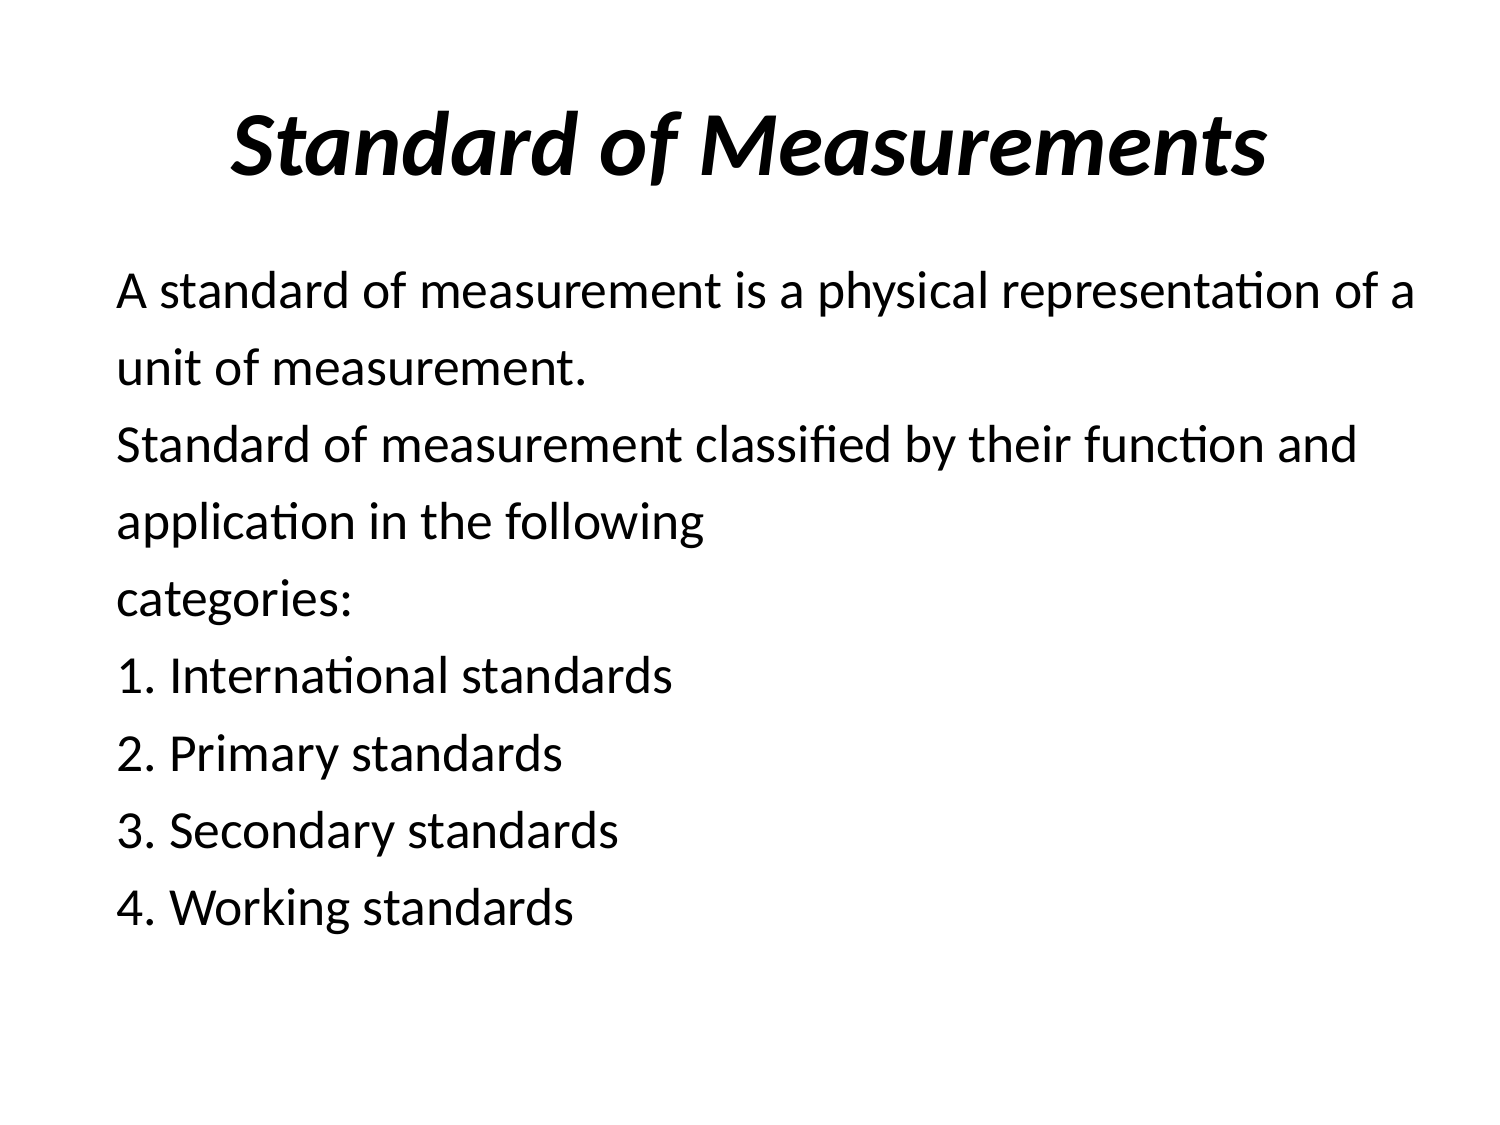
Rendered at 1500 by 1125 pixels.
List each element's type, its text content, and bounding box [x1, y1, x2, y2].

list A standard of measurement is a physical representation of a unit of measurement. Standard of measurement classified by their function and application in the following categories: 1. International standards 2. Primary standards 3. Secondary standards 4. Working standards [50, 212, 1475, 1005]
title Standard of Measurements [75, 45, 1425, 212]
